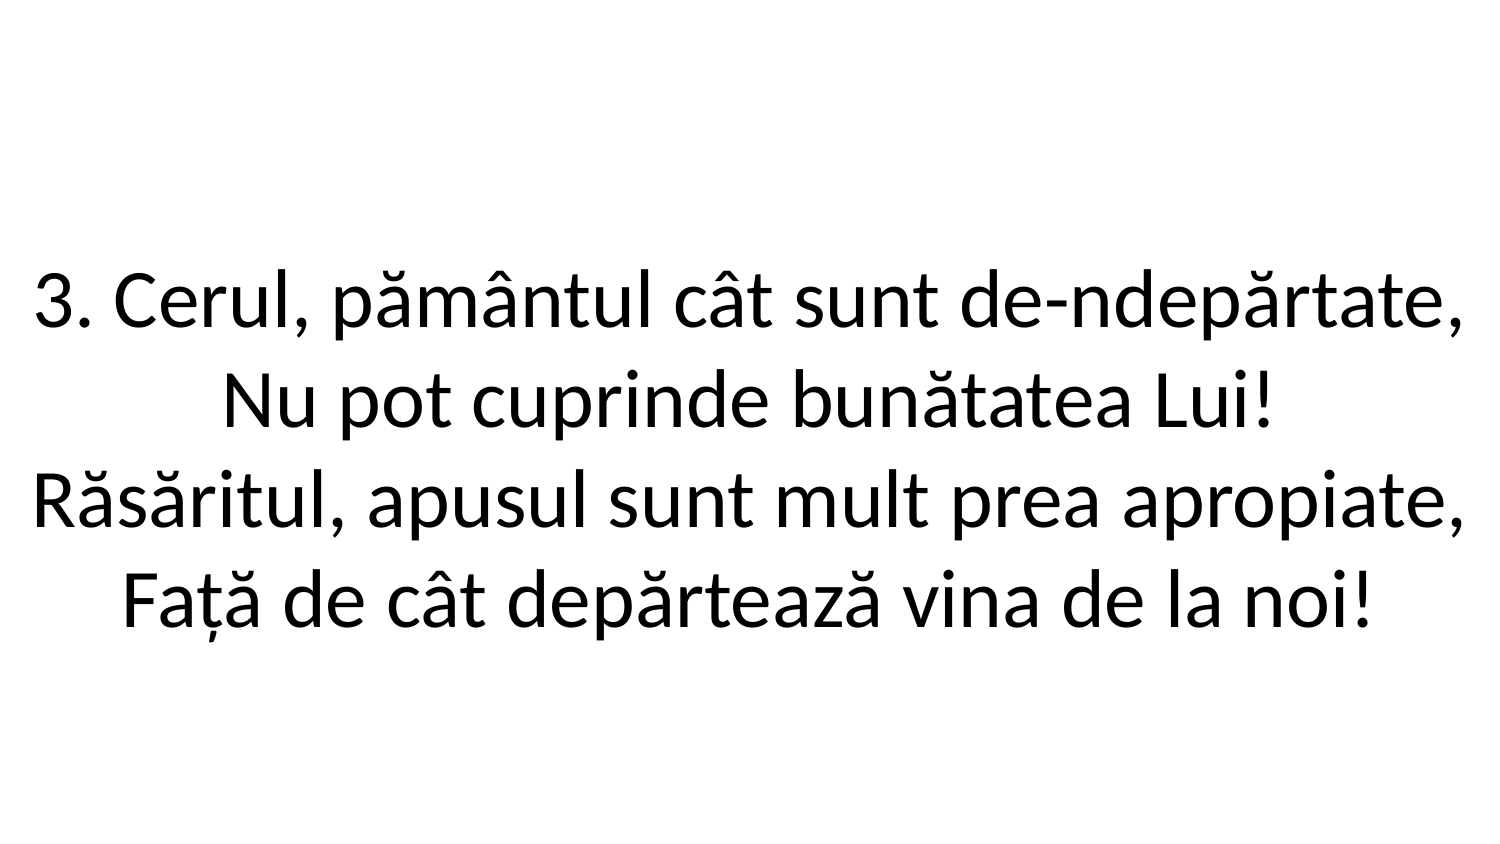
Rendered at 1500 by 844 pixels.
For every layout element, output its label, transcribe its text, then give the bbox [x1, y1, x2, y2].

text_box 3. Cerul, pământul cât sunt de-ndepărtate, Nu pot cuprinde bunătatea Lui! Răsăritul, apusul sunt mult prea apropiate, Față de cât depărtează vina de la noi! [16, 192, 1484, 652]
